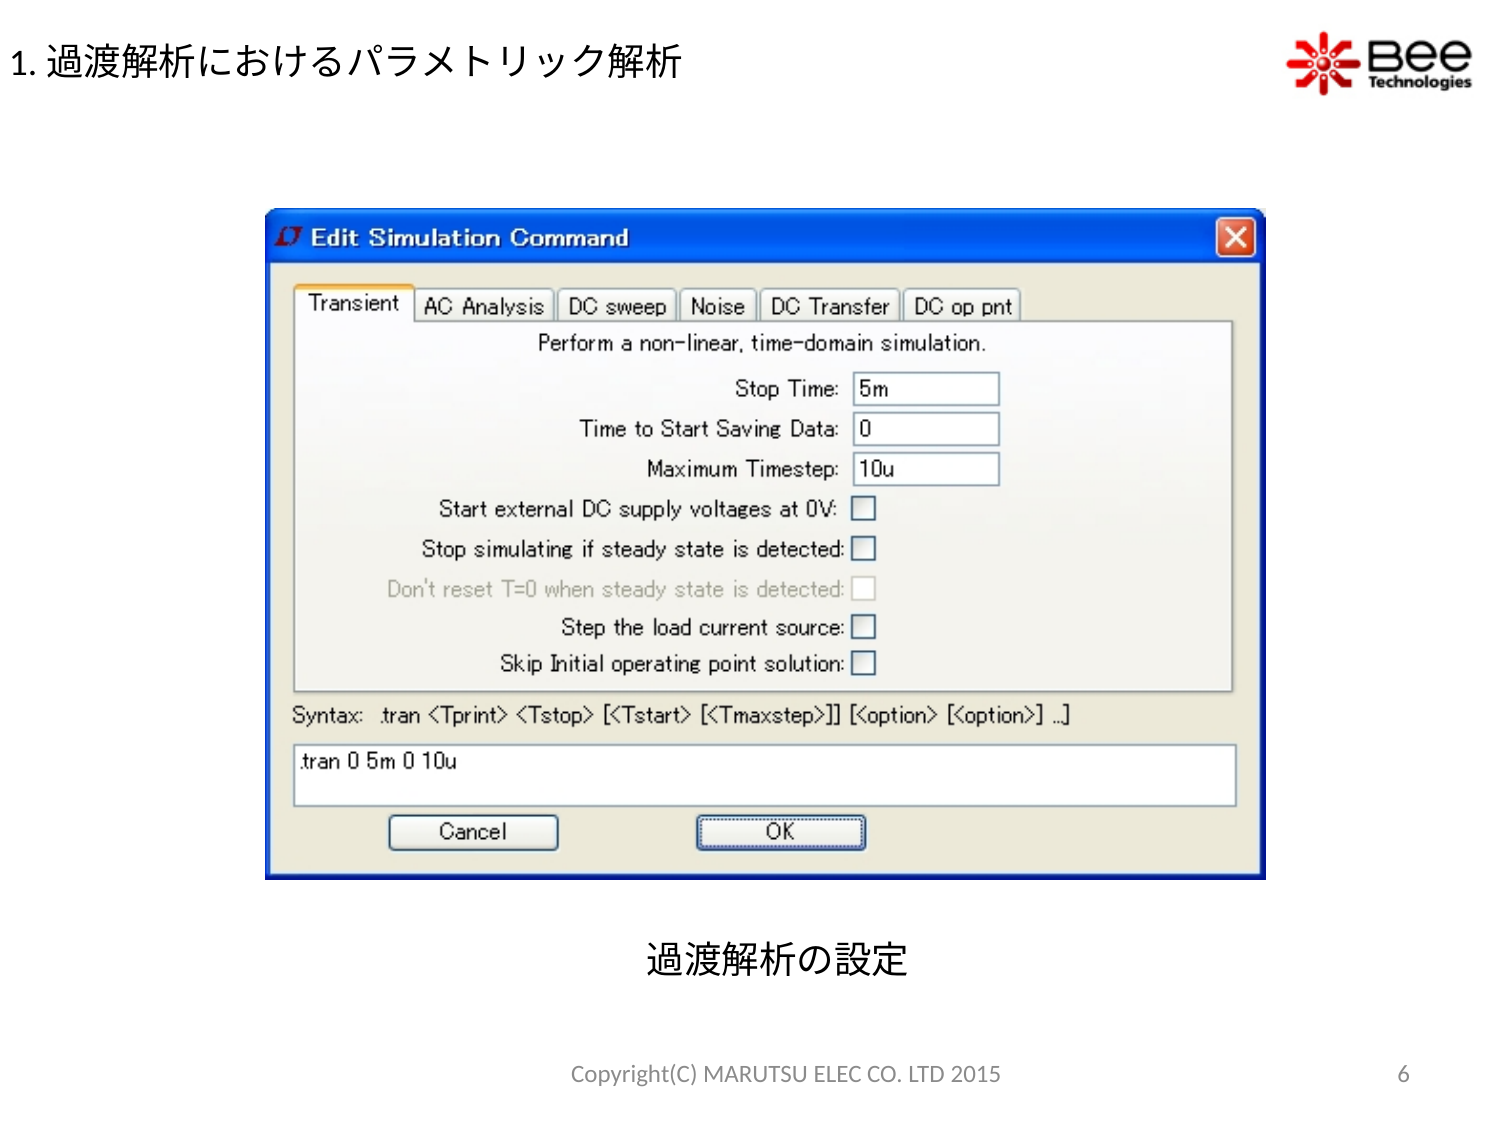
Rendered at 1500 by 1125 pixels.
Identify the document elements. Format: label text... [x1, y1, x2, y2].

picture [1280, 23, 1477, 105]
slide_number 6 [1211, 1042, 1425, 1103]
text_box 1.過渡解析におけるパラメトリック解析 [0, 30, 698, 91]
picture [265, 207, 1266, 881]
footer Copyright(C) MARUTSU ELEC CO. LTD 2015 [363, 1042, 1211, 1103]
text_box 過渡解析の設定 [631, 928, 987, 989]
